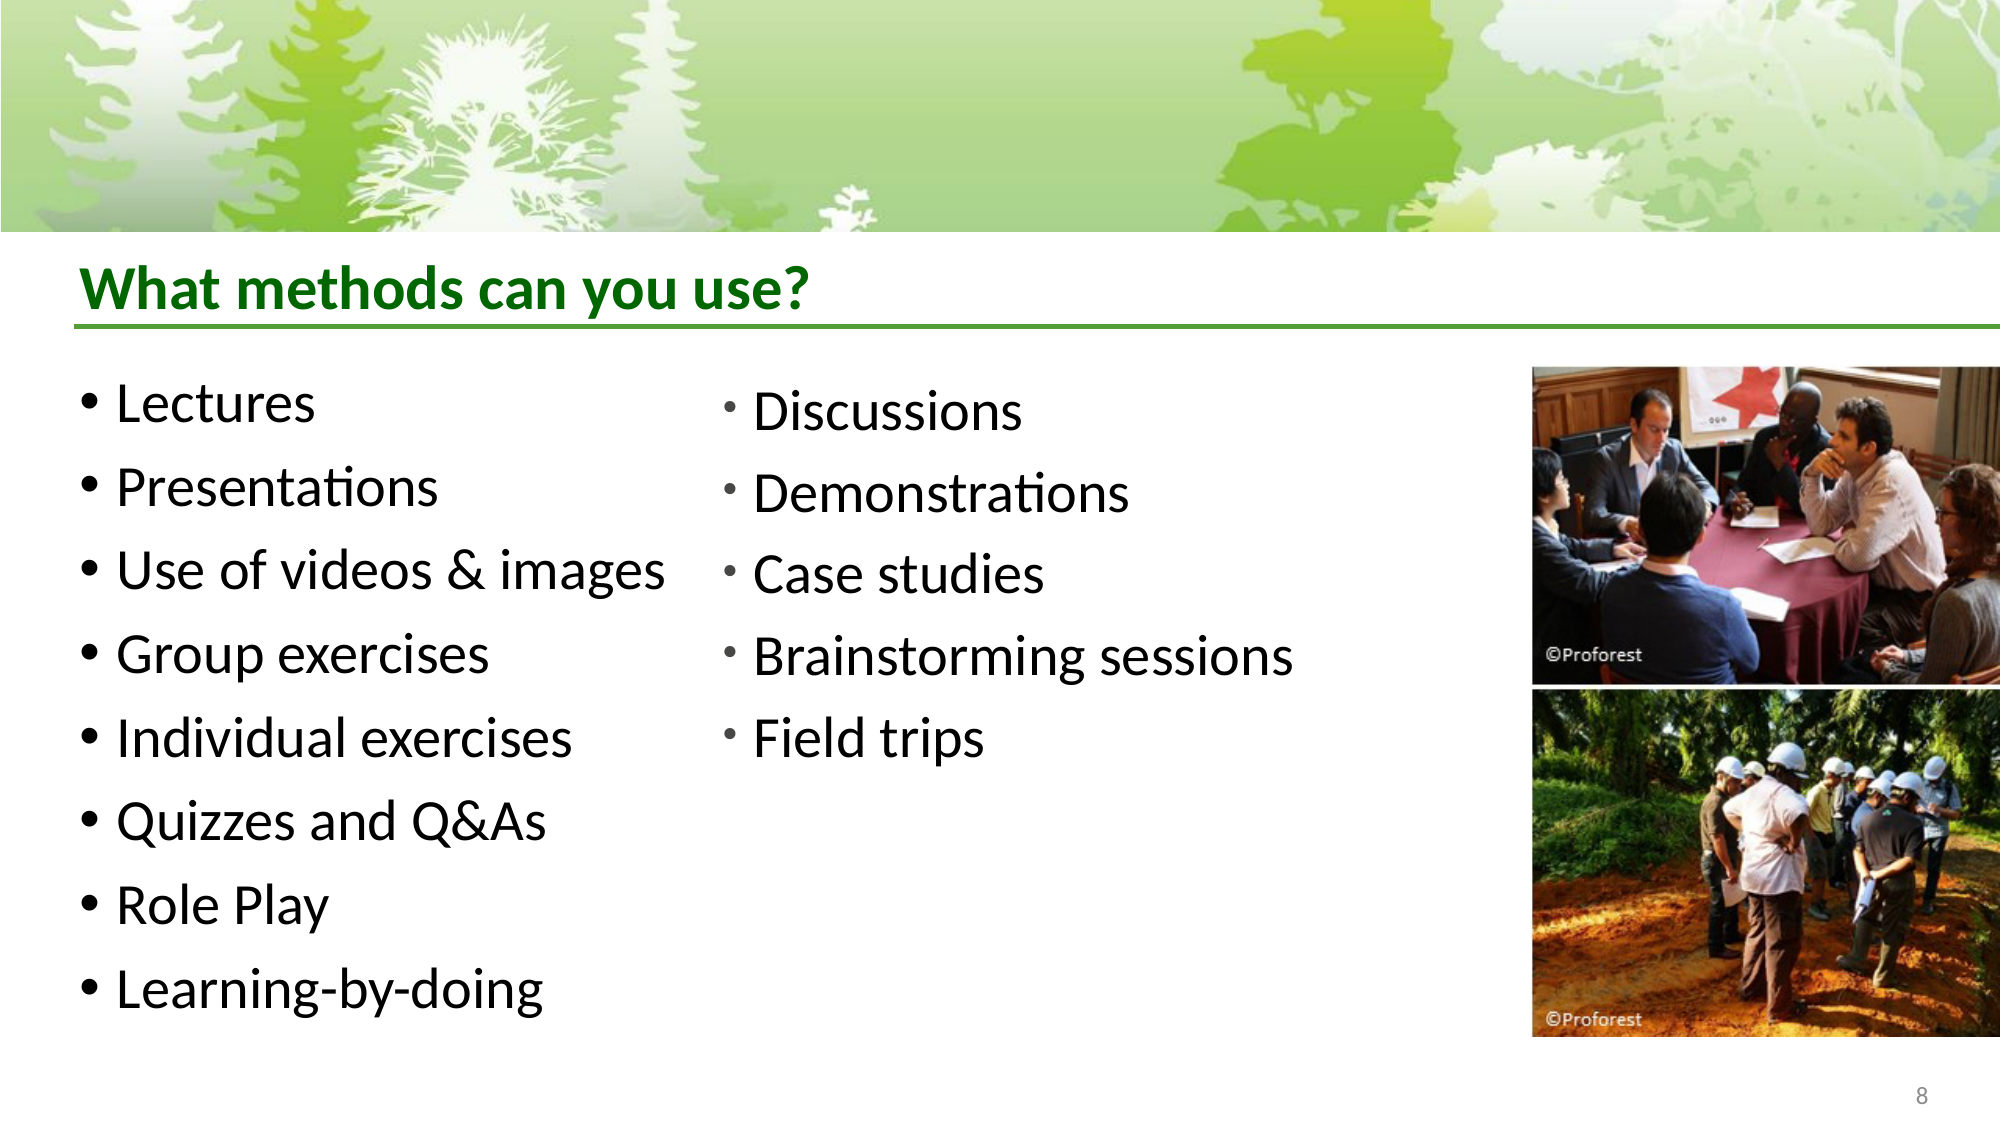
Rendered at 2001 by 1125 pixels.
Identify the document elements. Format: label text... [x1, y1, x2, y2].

picture [1531, 364, 2000, 1037]
slide_number 8 [1493, 1065, 1944, 1125]
list Lectures Presentations Use of videos & images Group exercises Individual exercises Quizzes and Q&As Role Play Learning-by-doing [64, 364, 1415, 1125]
title What methods can you use? [64, 195, 1415, 364]
picture [0, 0, 2000, 232]
text_box Discussions Demonstrations Case studies Brainstorming sessions Field trips [707, 364, 1329, 777]
